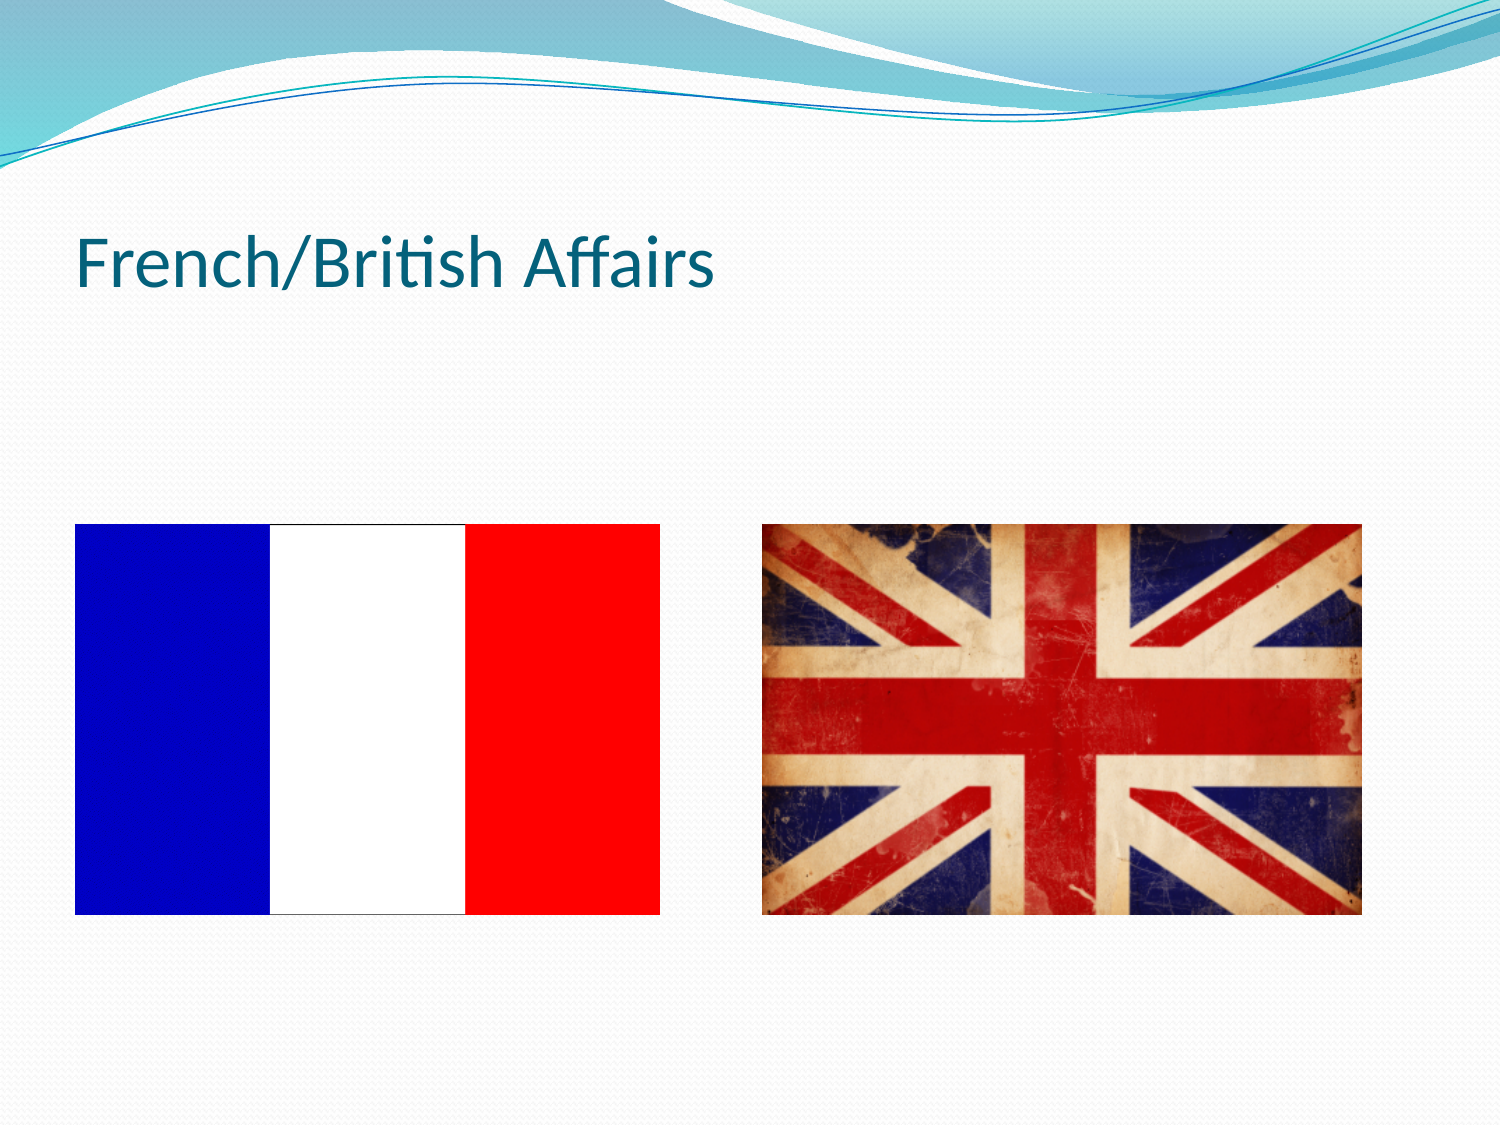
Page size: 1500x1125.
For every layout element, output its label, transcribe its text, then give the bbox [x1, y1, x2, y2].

title French/British Affairs [75, 115, 1425, 303]
picture [762, 524, 1362, 915]
picture [74, 524, 660, 915]
